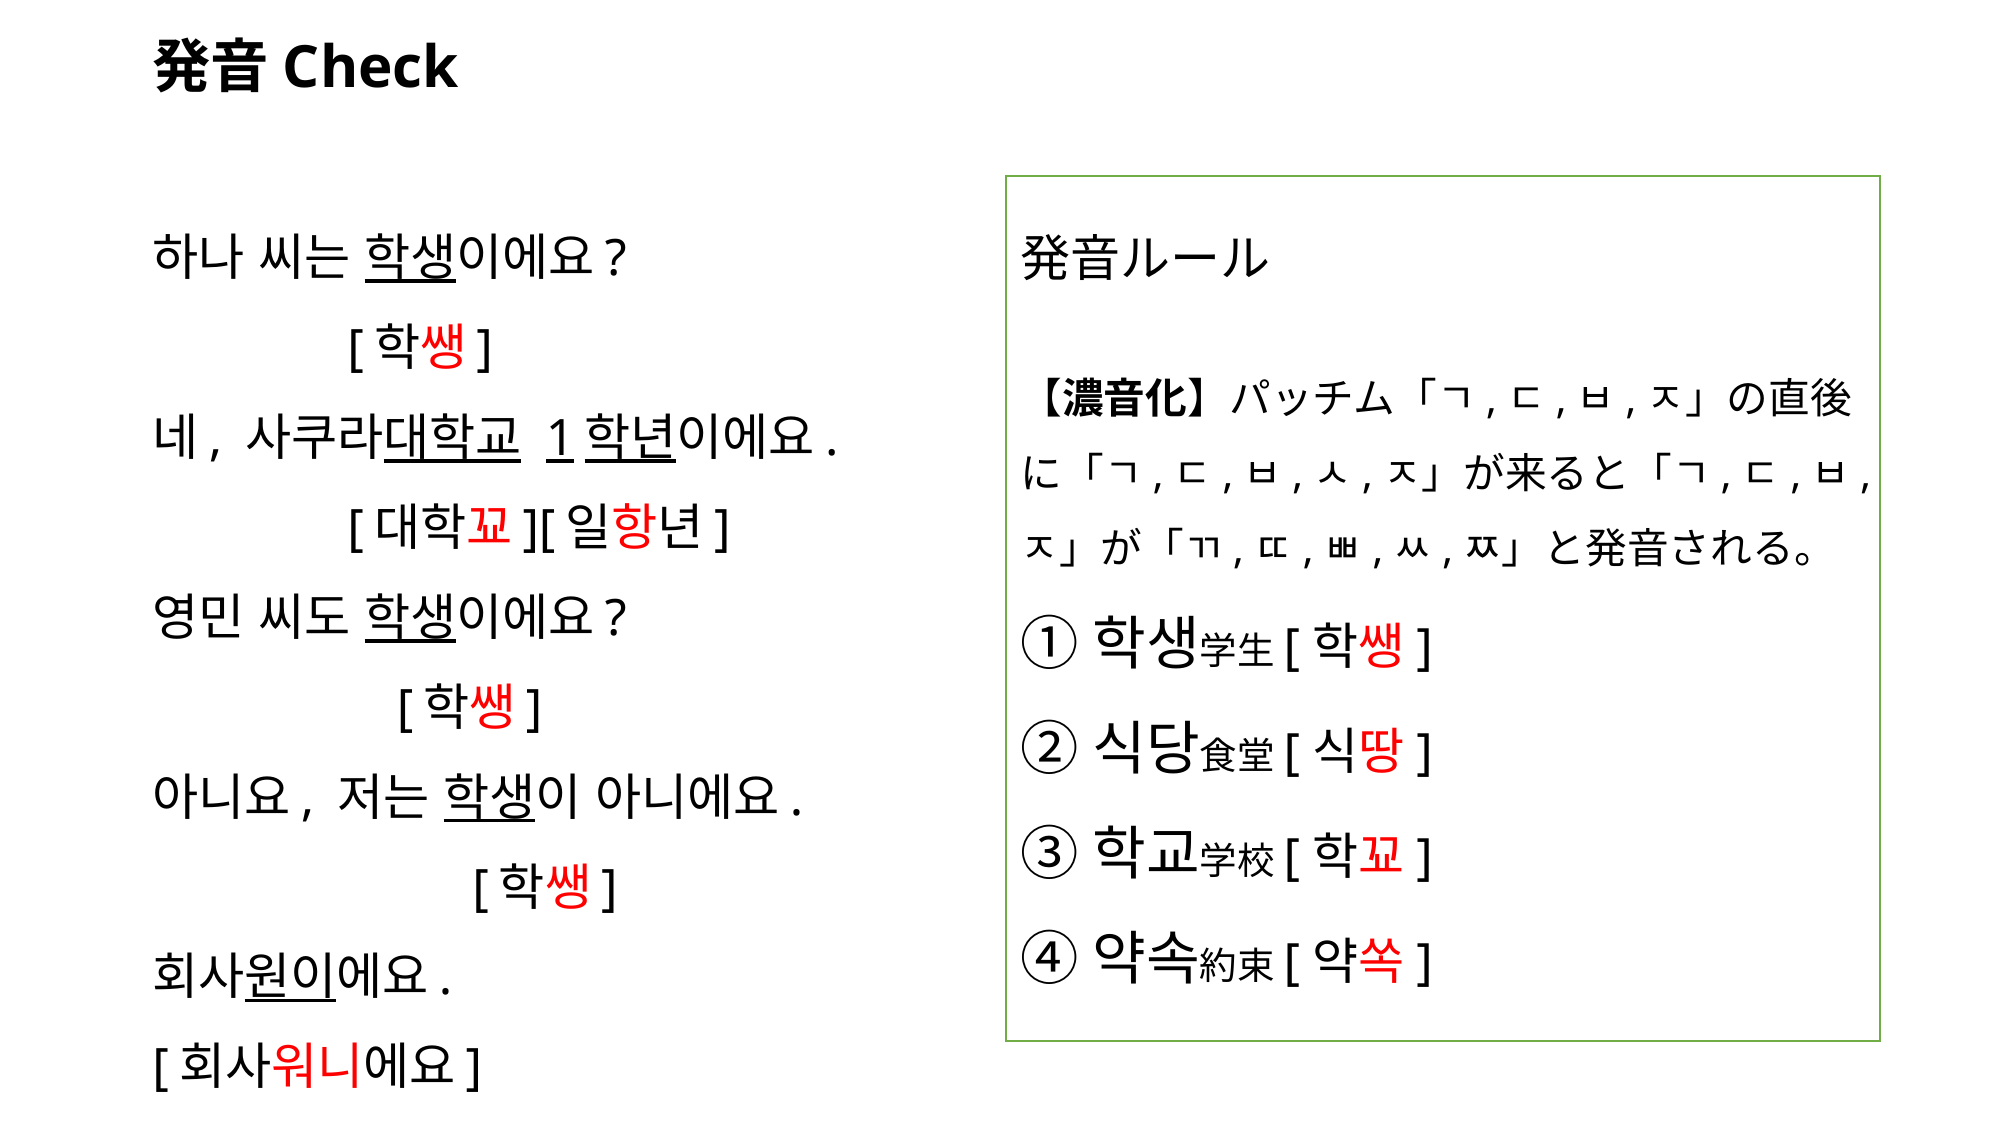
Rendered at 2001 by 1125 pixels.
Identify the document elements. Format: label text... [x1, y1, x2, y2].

text_box 発音ルール 【濃音化】パッチム「ㄱ,ㄷ,ㅂ,ㅈ」の直後に「ㄱ,ㄷ,ㅂ,ㅅ,ㅈ」が来ると「ㄱ,ㄷ,ㅂ,ㅈ」が「ㄲ,ㄸ,ㅃ,ㅆ,ㅉ」と発音される。 ①학생学生[학쌩] ②식당食堂[식땅] ③학교学校[학꾜] ④약속約束[약쏙] [1005, 175, 1881, 1042]
list 하나 씨는 학생이에요? [학쌩] 네, 사쿠라대학교 1학년이에요. [대학꾜][일항년] 영민 씨도 학생이에요? [학쌩] 아니요, 저는 학생이 아니에요. [학쌩] 회사원이에요. [회사워니에요] [137, 136, 1863, 1108]
title 発音Check [137, 0, 1863, 136]
